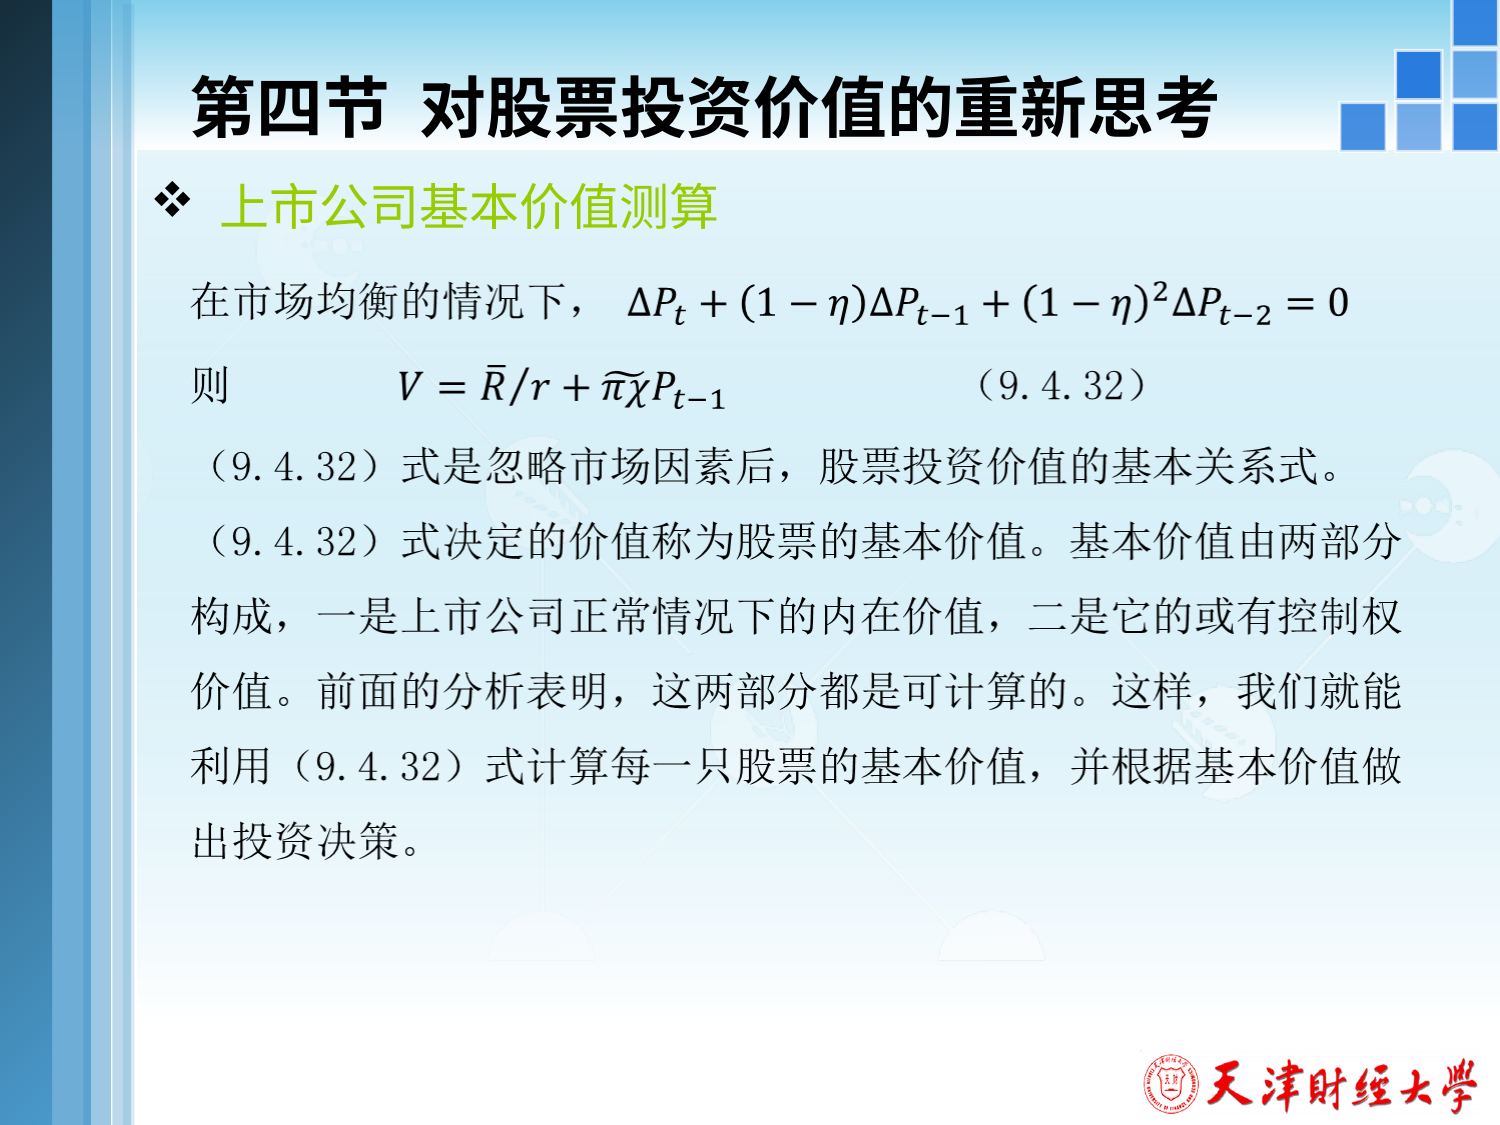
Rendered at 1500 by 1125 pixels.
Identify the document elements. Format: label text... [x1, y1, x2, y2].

text_box 第四节 对股票投资价值的重新思考 [174, 74, 1341, 138]
picture [132, 150, 1500, 965]
text_box [174, 267, 1424, 990]
picture [1131, 1049, 1500, 1119]
text_box 上市公司基本价值测算 [135, 168, 1144, 243]
